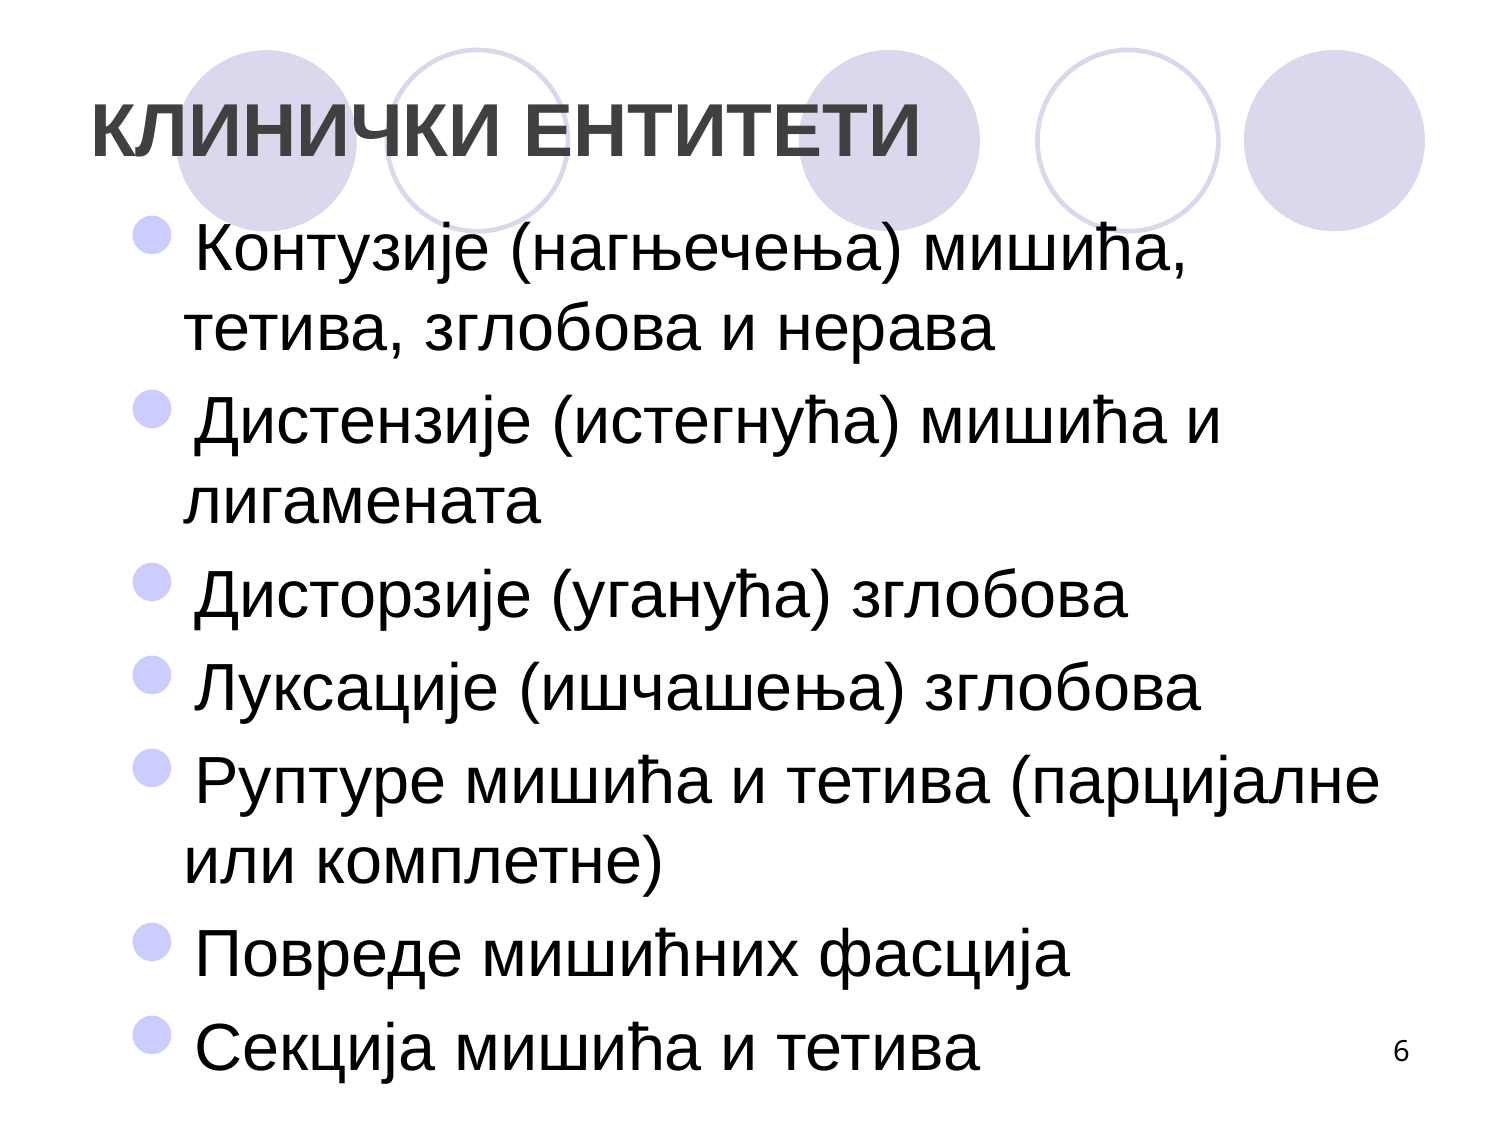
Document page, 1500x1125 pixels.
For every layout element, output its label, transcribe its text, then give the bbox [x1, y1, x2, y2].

list Контузије (нагњечења) мишића, тетива, зглобова и нерава Дистензије (истегнућа) мишића и лигамената Дисторзије (уганућа) зглобова Луксације (ишчашења) зглобова Руптуре мишића и тетива (парцијалне или комплетне) Повреде мишићних фасција Секција мишића и тетива [112, 196, 1425, 1050]
slide_number 6 [1074, 1024, 1426, 1101]
title КЛИНИЧКИ ЕНТИТЕТИ [75, 45, 1425, 114]
